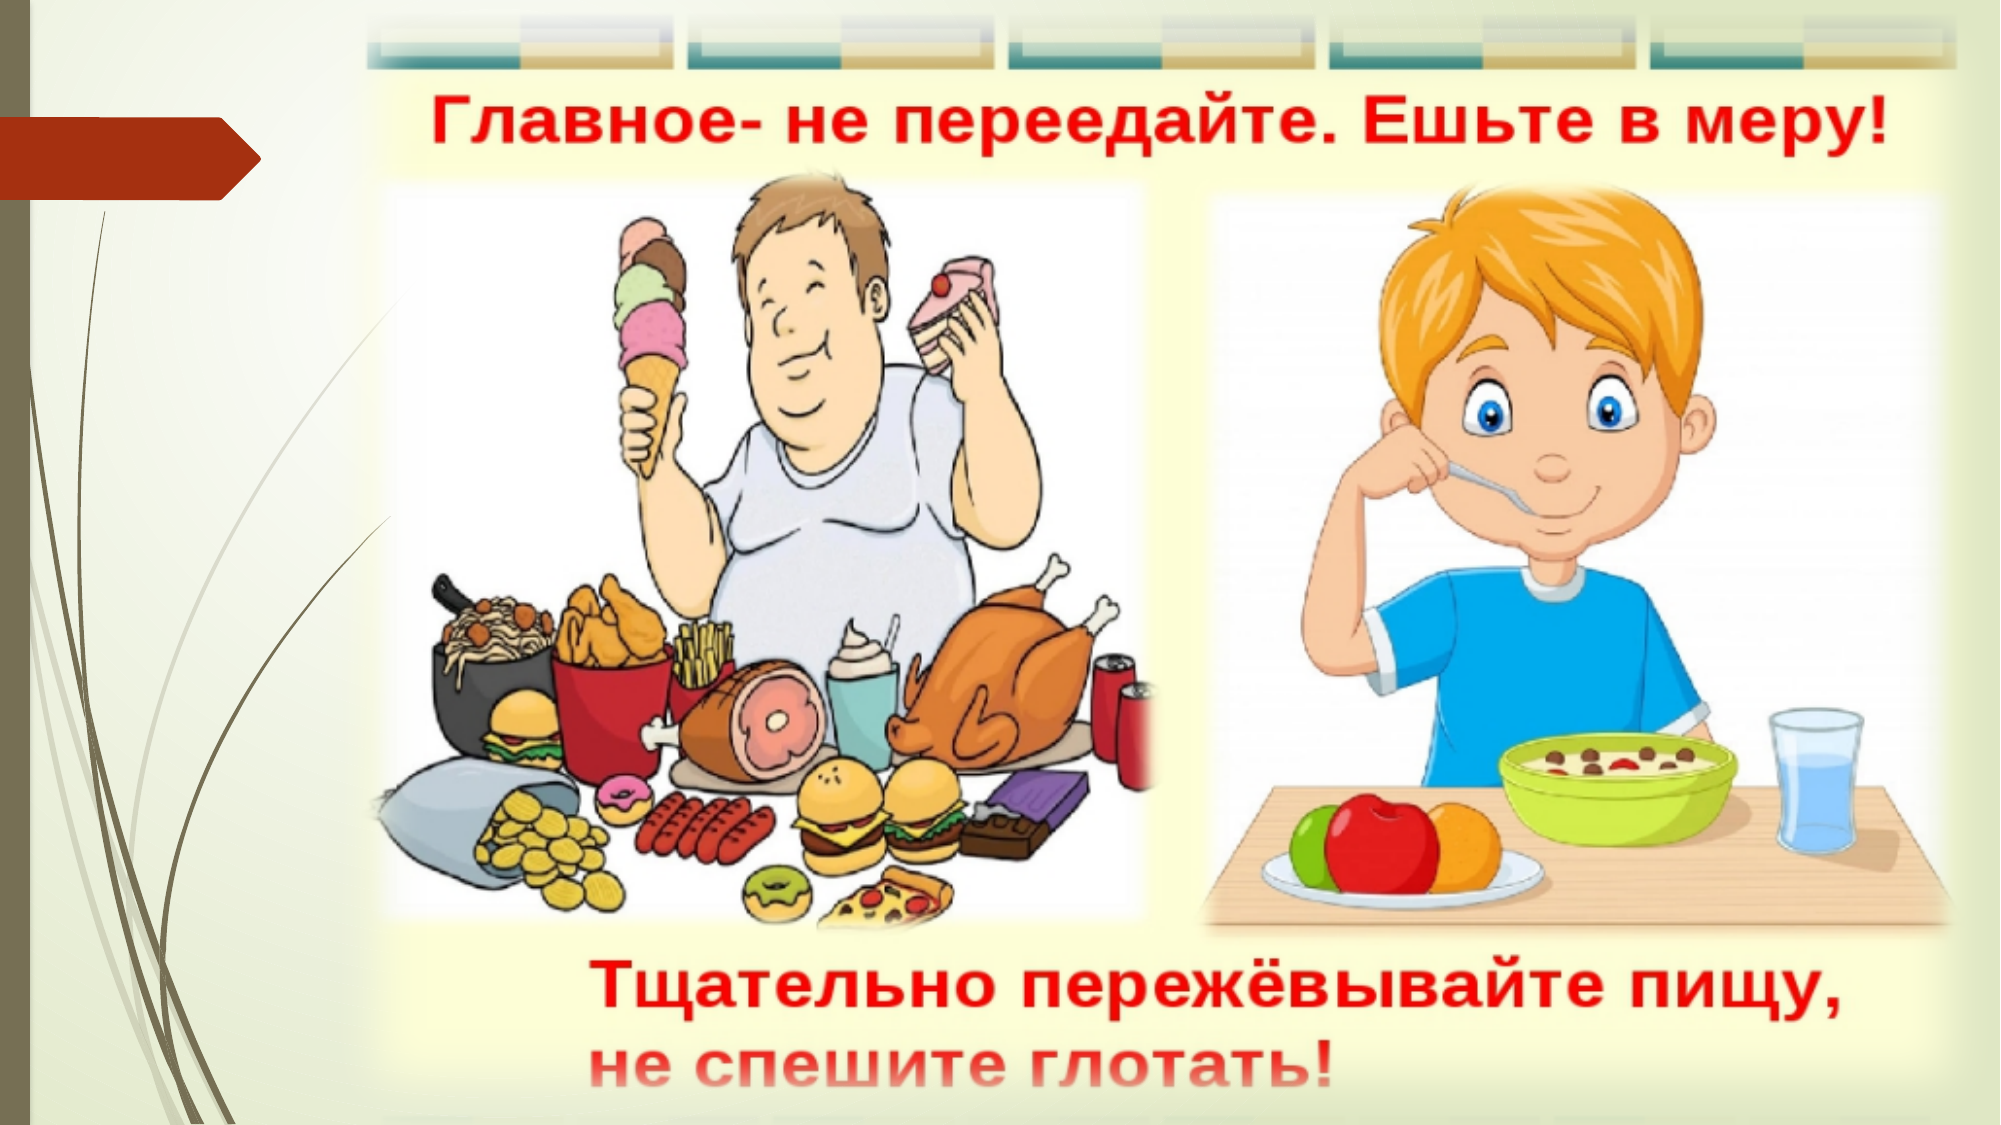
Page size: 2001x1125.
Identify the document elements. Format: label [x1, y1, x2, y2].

list [327, 2, 2000, 1125]
